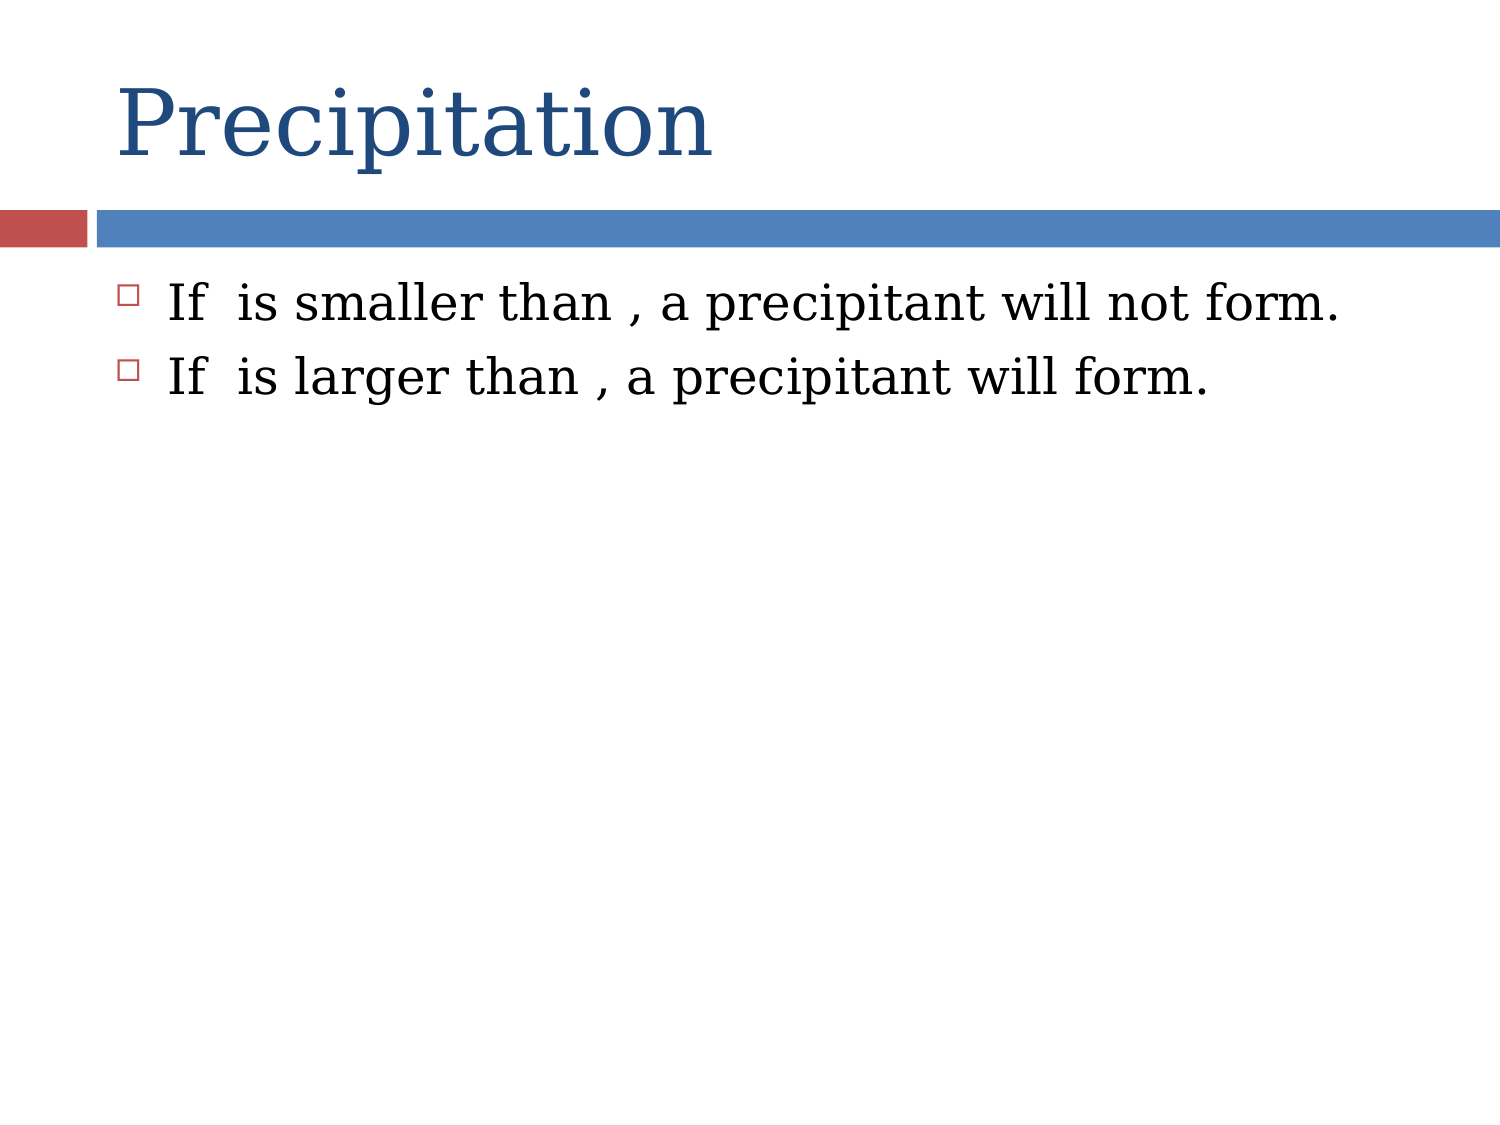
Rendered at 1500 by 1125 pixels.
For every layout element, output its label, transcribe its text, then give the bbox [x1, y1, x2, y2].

title Precipitation [100, 37, 1438, 200]
